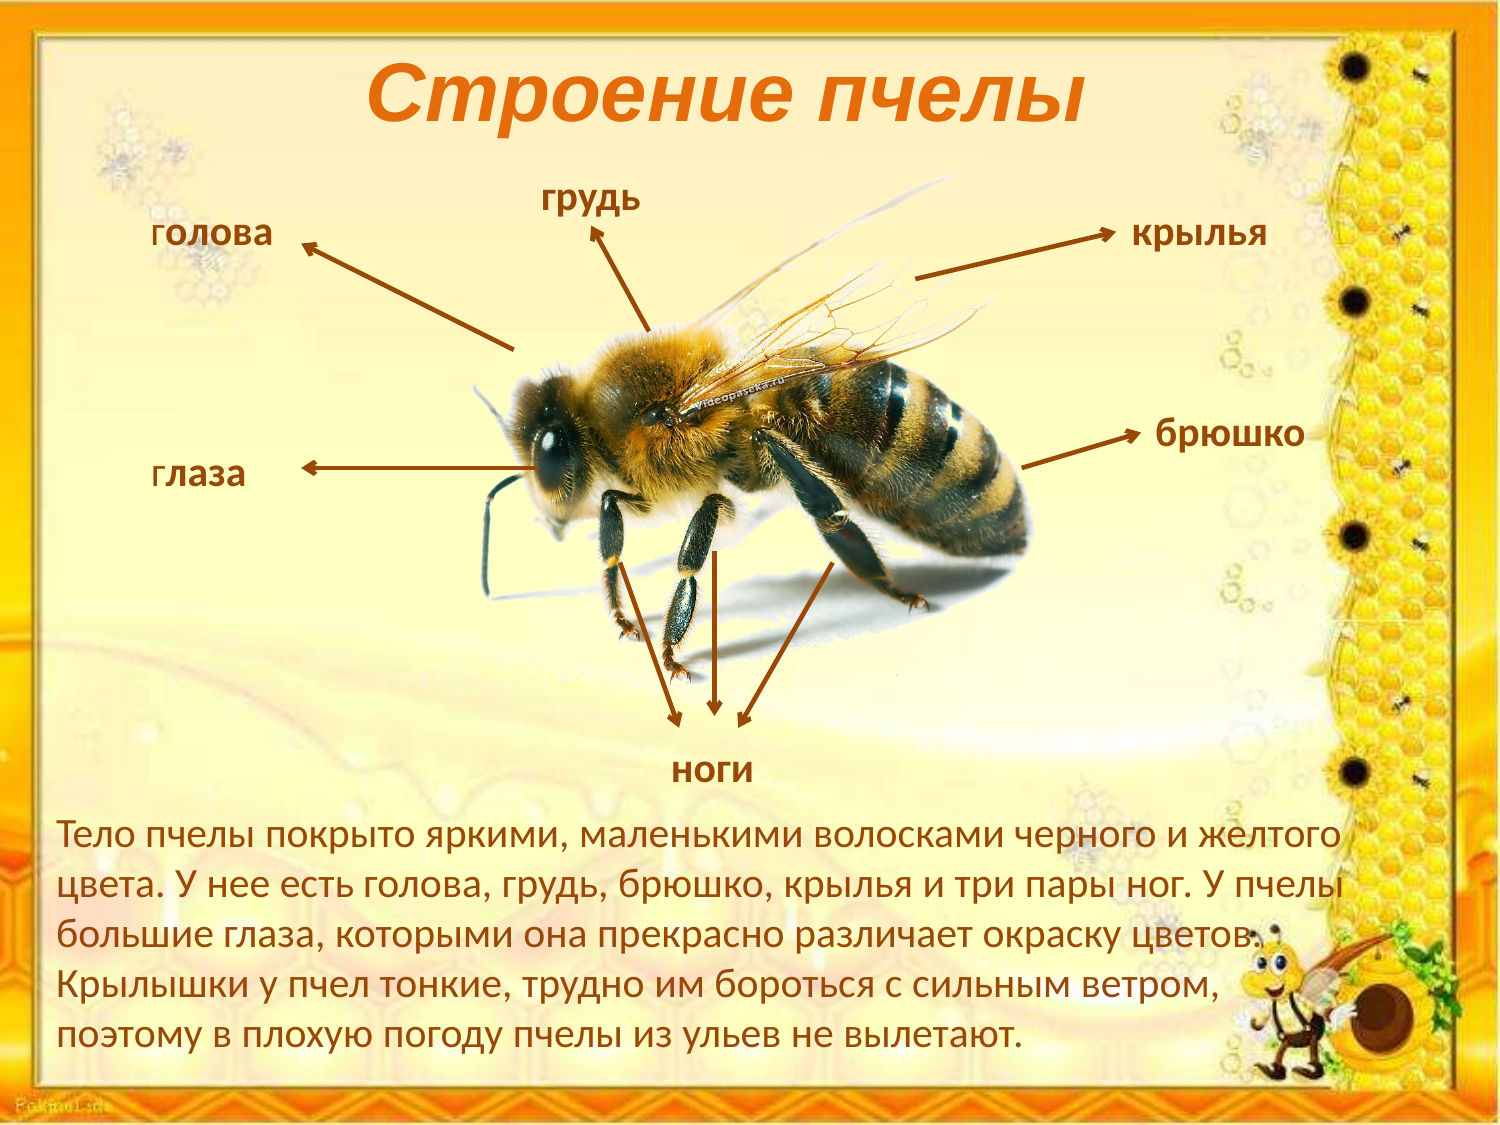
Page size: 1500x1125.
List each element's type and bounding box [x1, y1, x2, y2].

text_box [300, 243, 514, 350]
text_box [590, 226, 650, 332]
text_box [737, 562, 833, 729]
picture [0, 0, 1500, 1125]
text_box [619, 562, 680, 729]
text_box [915, 231, 1117, 280]
text_box [1021, 432, 1142, 469]
